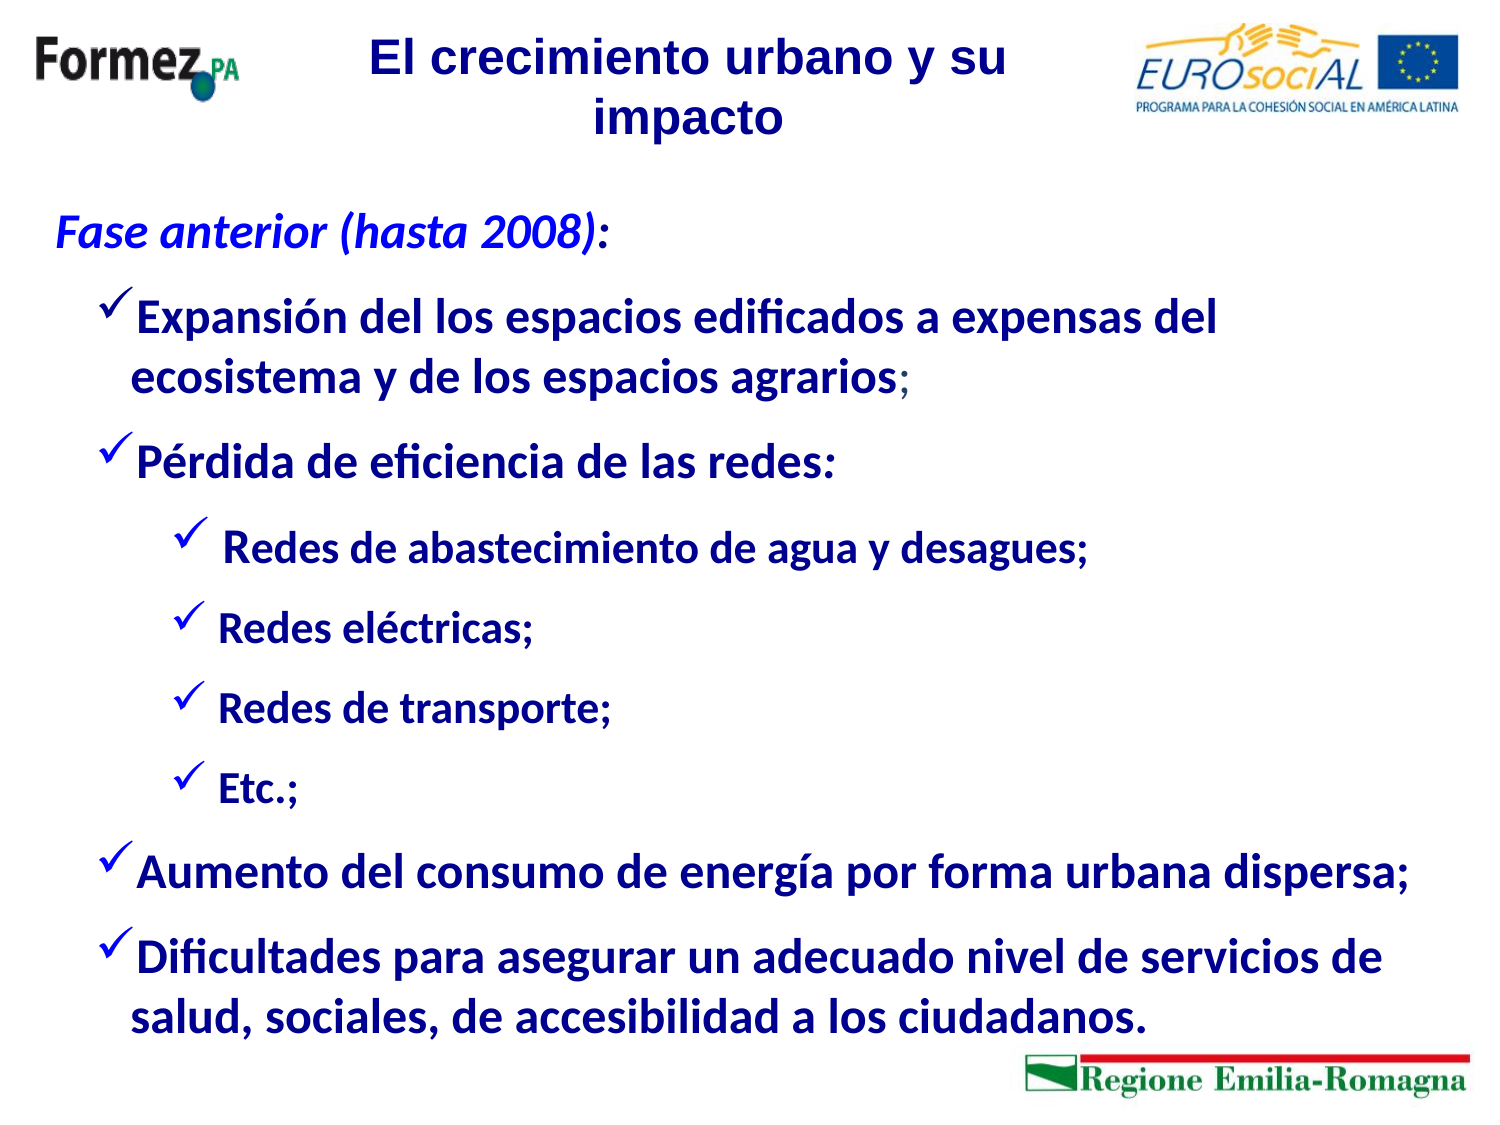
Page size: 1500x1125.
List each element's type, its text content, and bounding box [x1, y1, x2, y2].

picture [1134, 23, 1460, 113]
picture [32, 26, 241, 105]
text_box Fase anterior (hasta 2008): Expansión del los espacios edificados a expensas del ecosistema y de los espacios agrarios; Pérdida de eficiencia de las redes: Redes de abastecimiento de agua y desagues; Redes eléctricas; Redes de transporte; Etc.; Aumento del consumo de energía por forma urbana dispersa; Dificultades para asegurar un adecuado nivel de servicios de salud, sociales, de accesibilidad a los ciudadanos. [40, 190, 1467, 1051]
picture [1009, 1042, 1483, 1113]
text_box El crecimiento urbano y su impacto [274, 17, 1102, 153]
